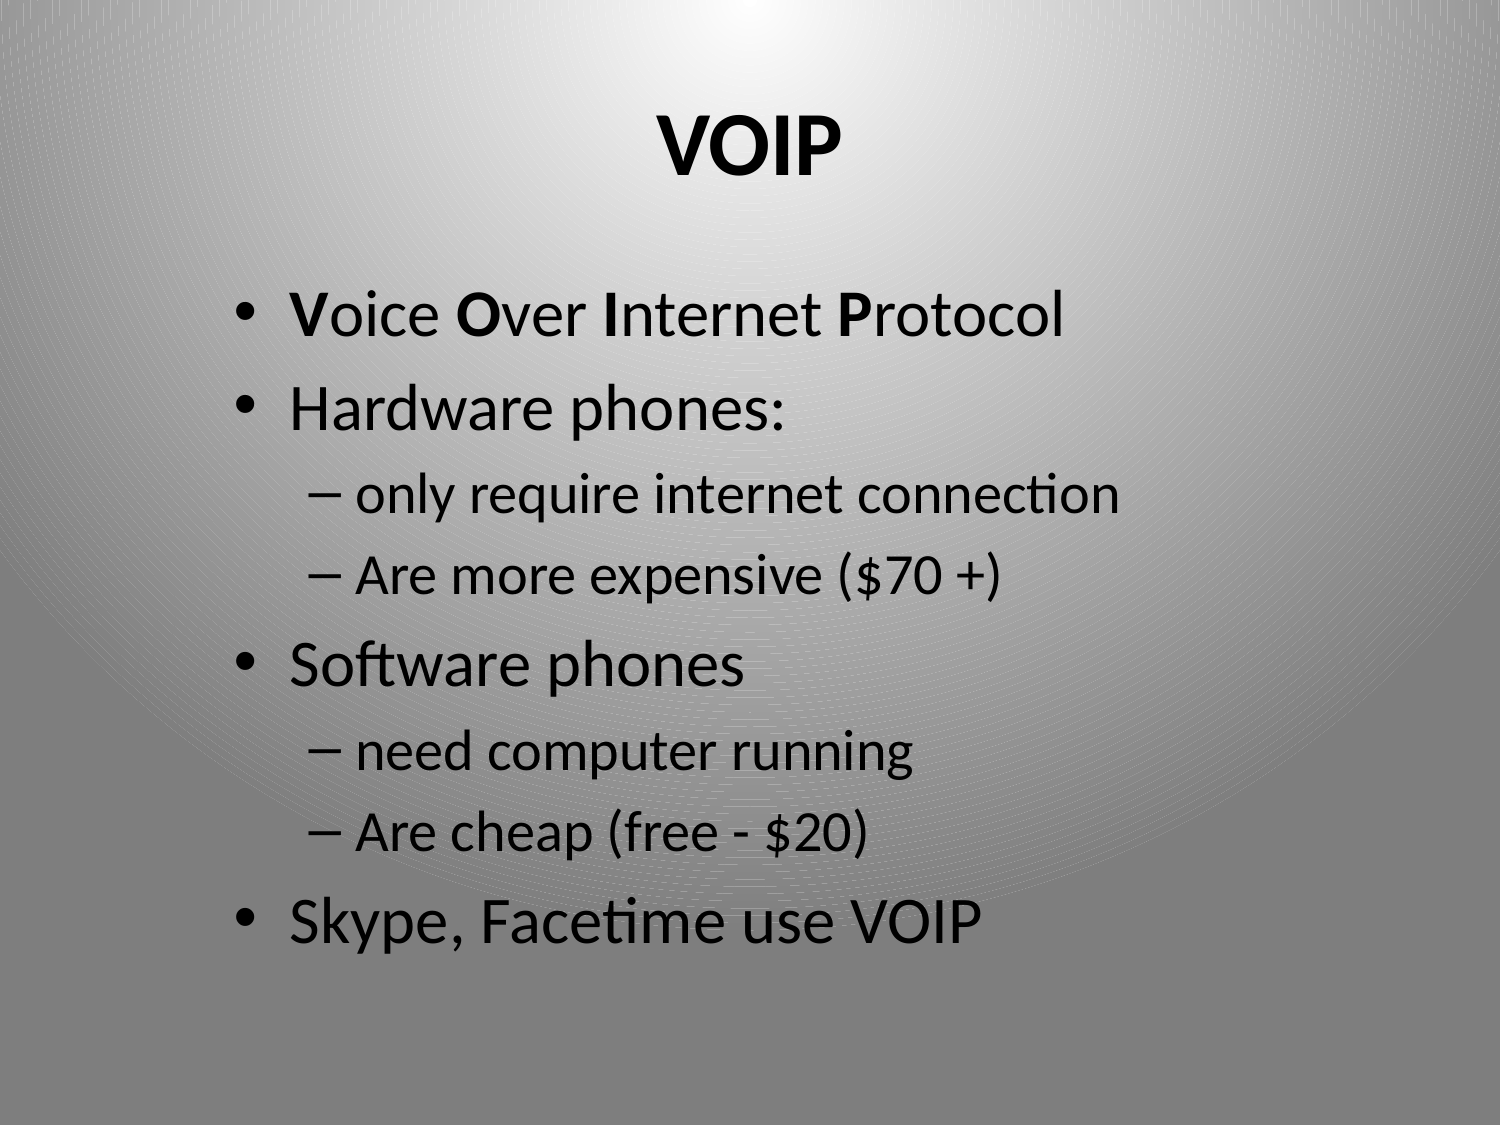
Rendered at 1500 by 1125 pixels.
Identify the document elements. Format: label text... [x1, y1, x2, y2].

title VOIP [75, 45, 1425, 233]
list Voice Over Internet Protocol Hardware phones: only require internet connection Are more expensive ($70 +) Software phones need computer running Are cheap (free - $20) Skype, Facetime use VOIP [218, 262, 1425, 1005]
